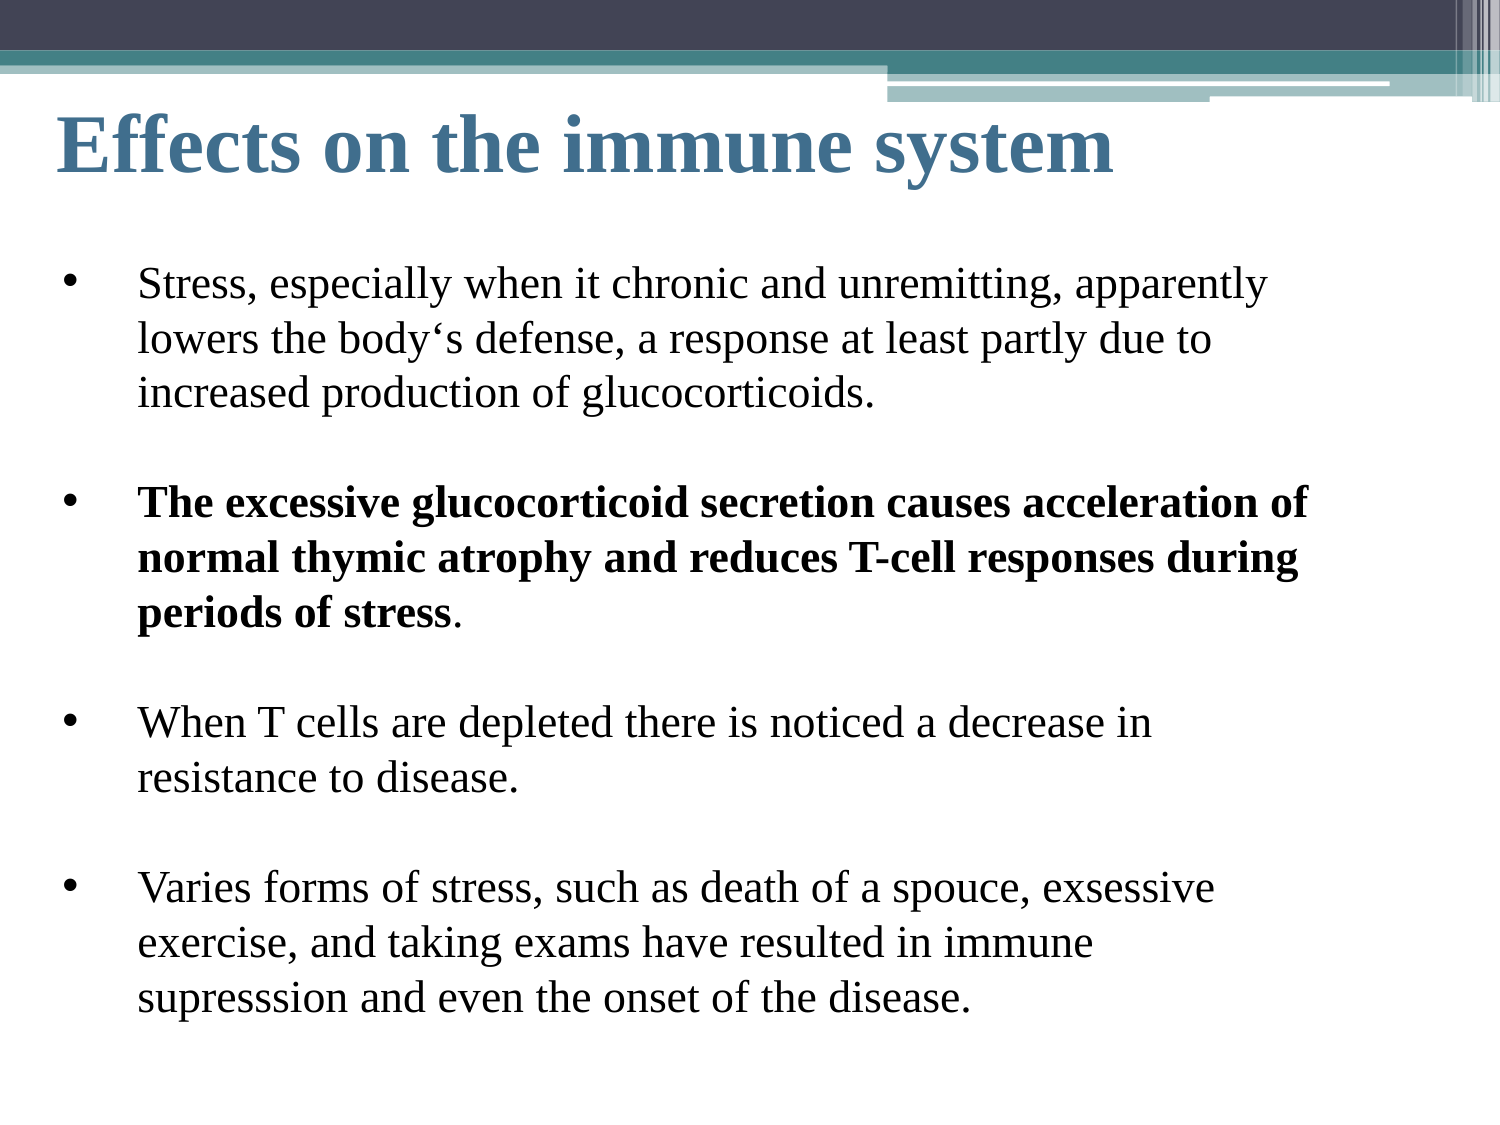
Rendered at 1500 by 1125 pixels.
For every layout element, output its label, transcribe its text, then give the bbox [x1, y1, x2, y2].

list Stress, especially when it chronic and unremitting, apparently lowers the body‘s defense, a response at least partly due to increased production of glucocorticoids. The excessive glucocorticoid secretion causes acceleration of normal thymic atrophy and reduces T-cell responses during periods of stress. When T cells are depleted there is noticed a decrease in resistance to disease. Varies forms of stress, such as death of a spouce, exsessive exercise, and taking exams have resulted in immune supresssion and even the onset of the disease. [62, 252, 1313, 1030]
title Effects on the immune system [56, 88, 1444, 194]
